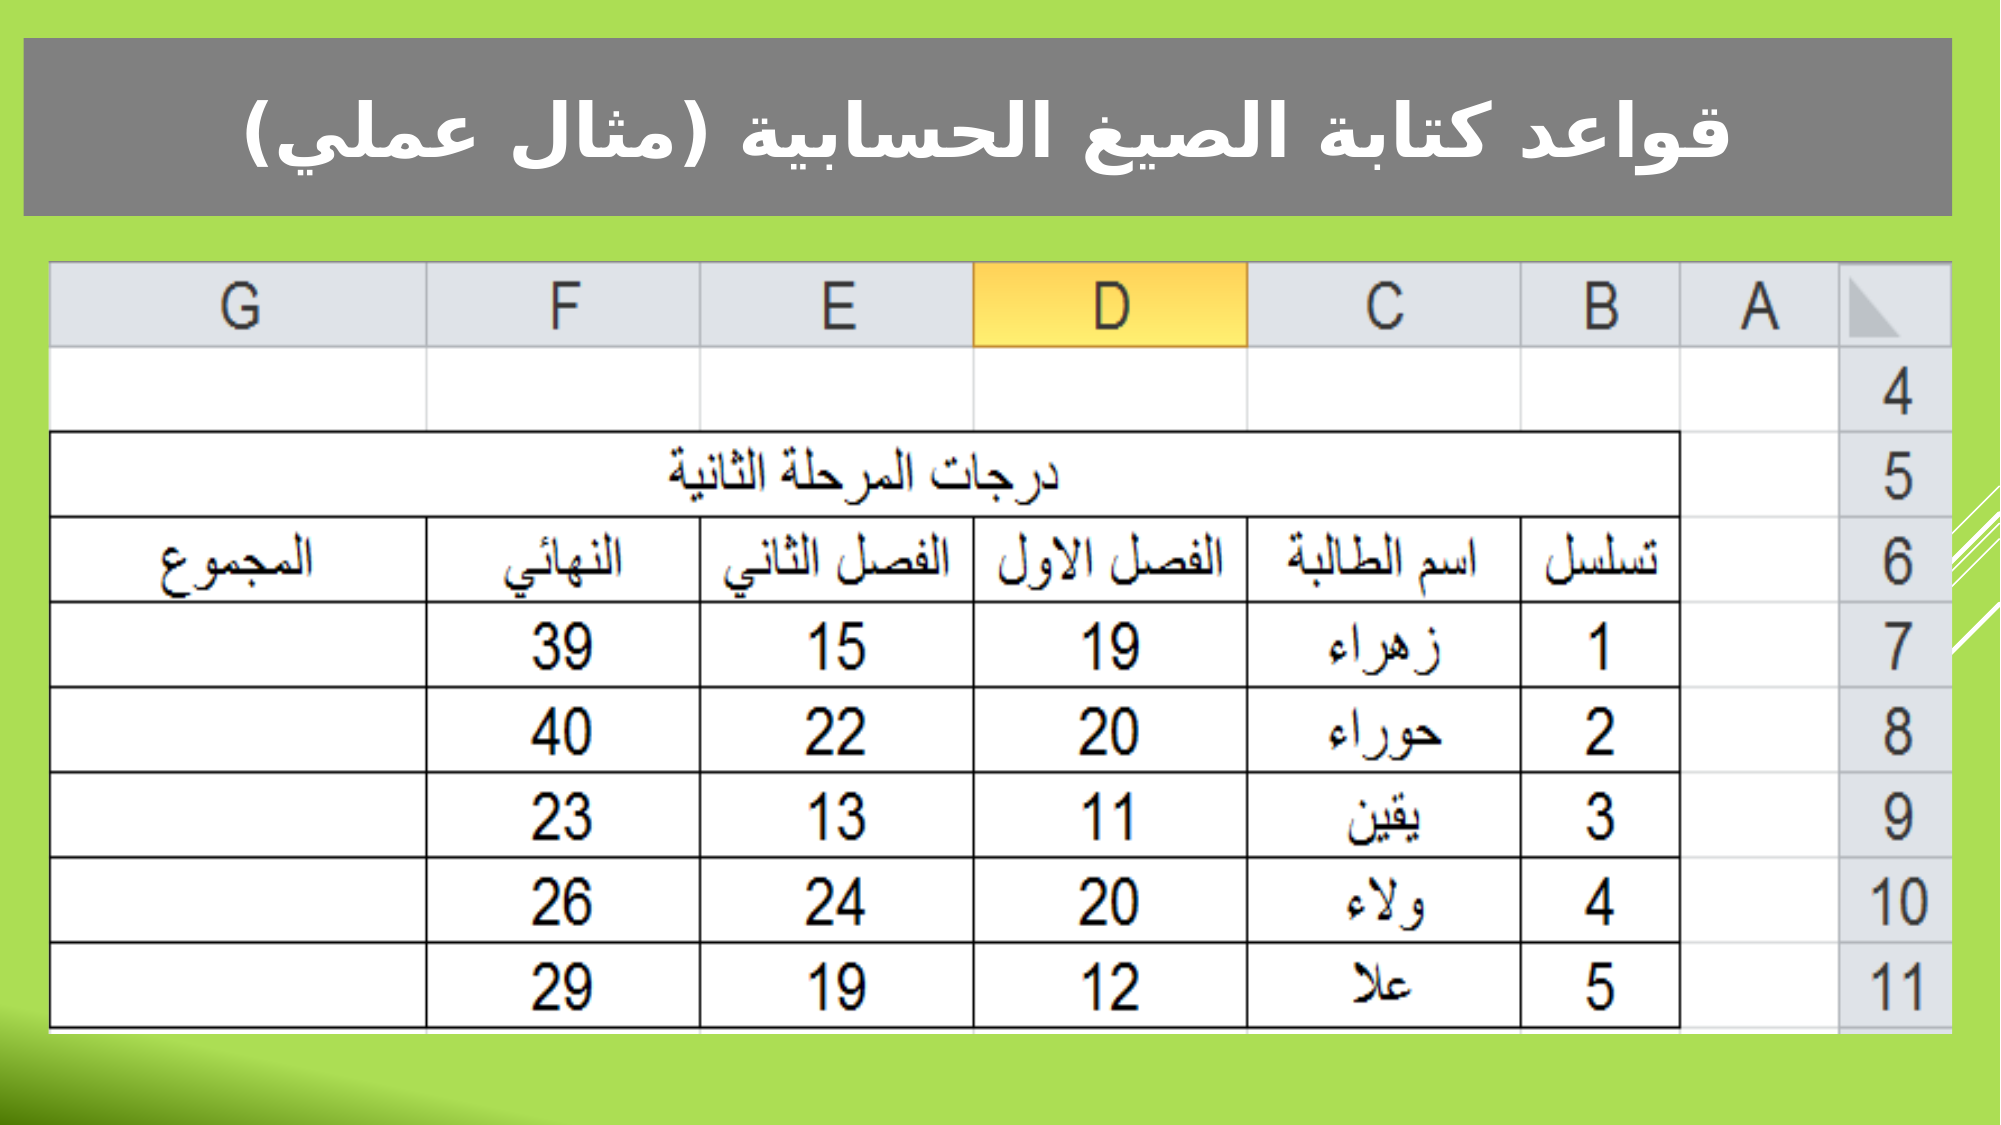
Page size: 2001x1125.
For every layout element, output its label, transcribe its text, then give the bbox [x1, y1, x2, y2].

picture [48, 261, 1953, 1034]
text_box قواعد كتابة الصيغ الحسابية (مثال عملي) [23, 38, 1953, 216]
